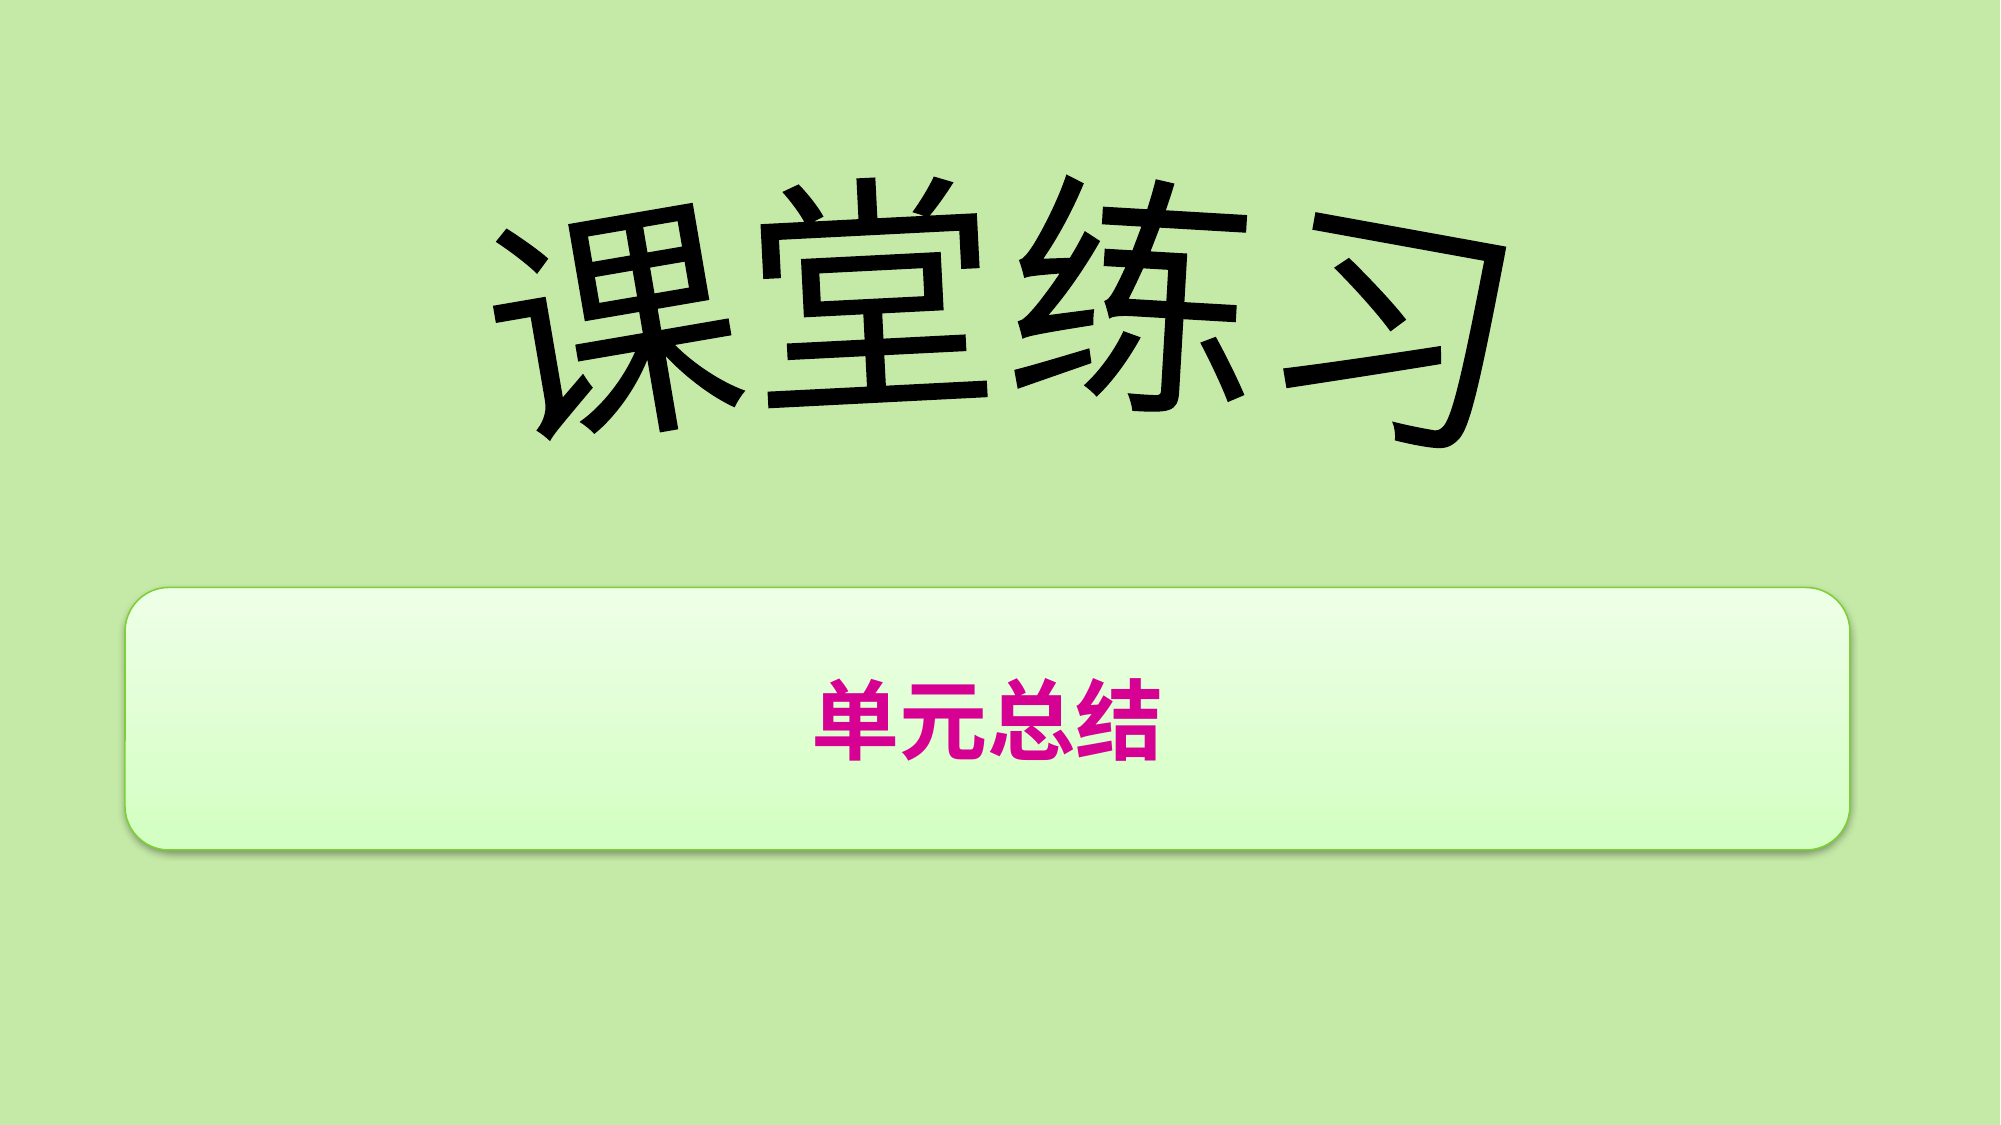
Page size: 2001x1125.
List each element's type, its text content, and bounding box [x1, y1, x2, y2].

text_box 单元总结 [124, 586, 1851, 851]
